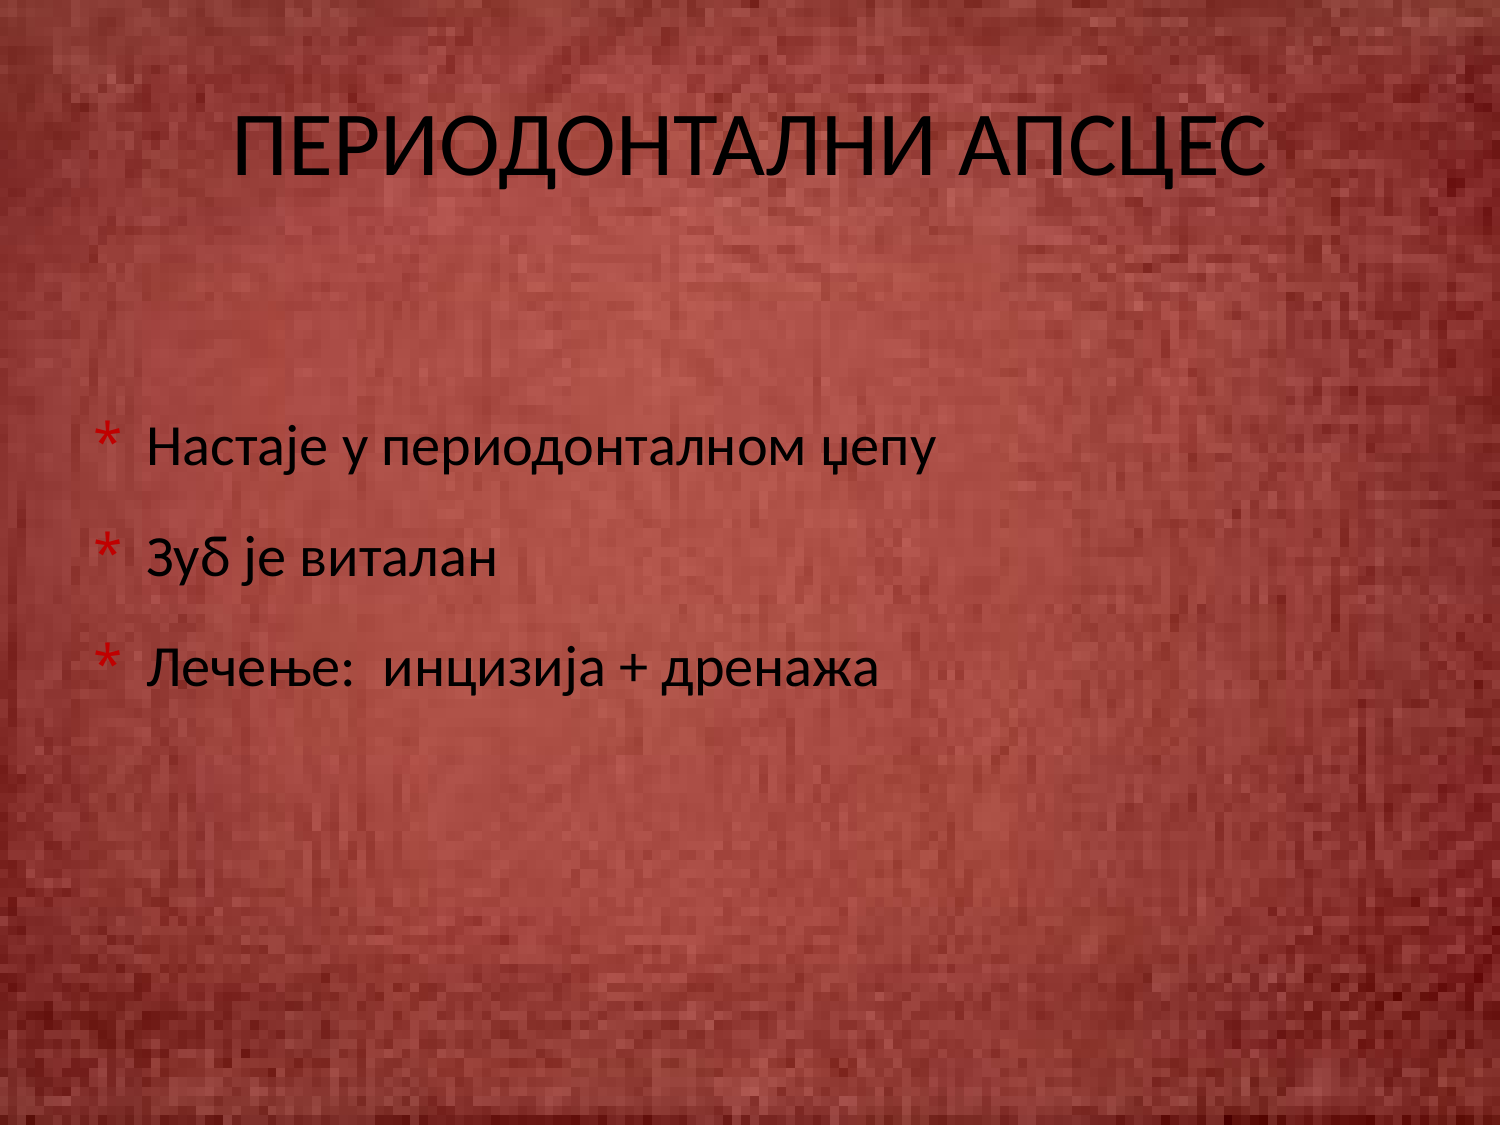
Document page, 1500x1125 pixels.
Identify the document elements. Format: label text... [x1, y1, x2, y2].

title ПЕРИОДОНТАЛНИ АПСЦЕС [75, 45, 1425, 233]
picture [0, 0, 1500, 1125]
list Настаје у периодонталном џепу Зуб је виталан Лечење: инцизија + дренажа [75, 399, 1425, 1030]
